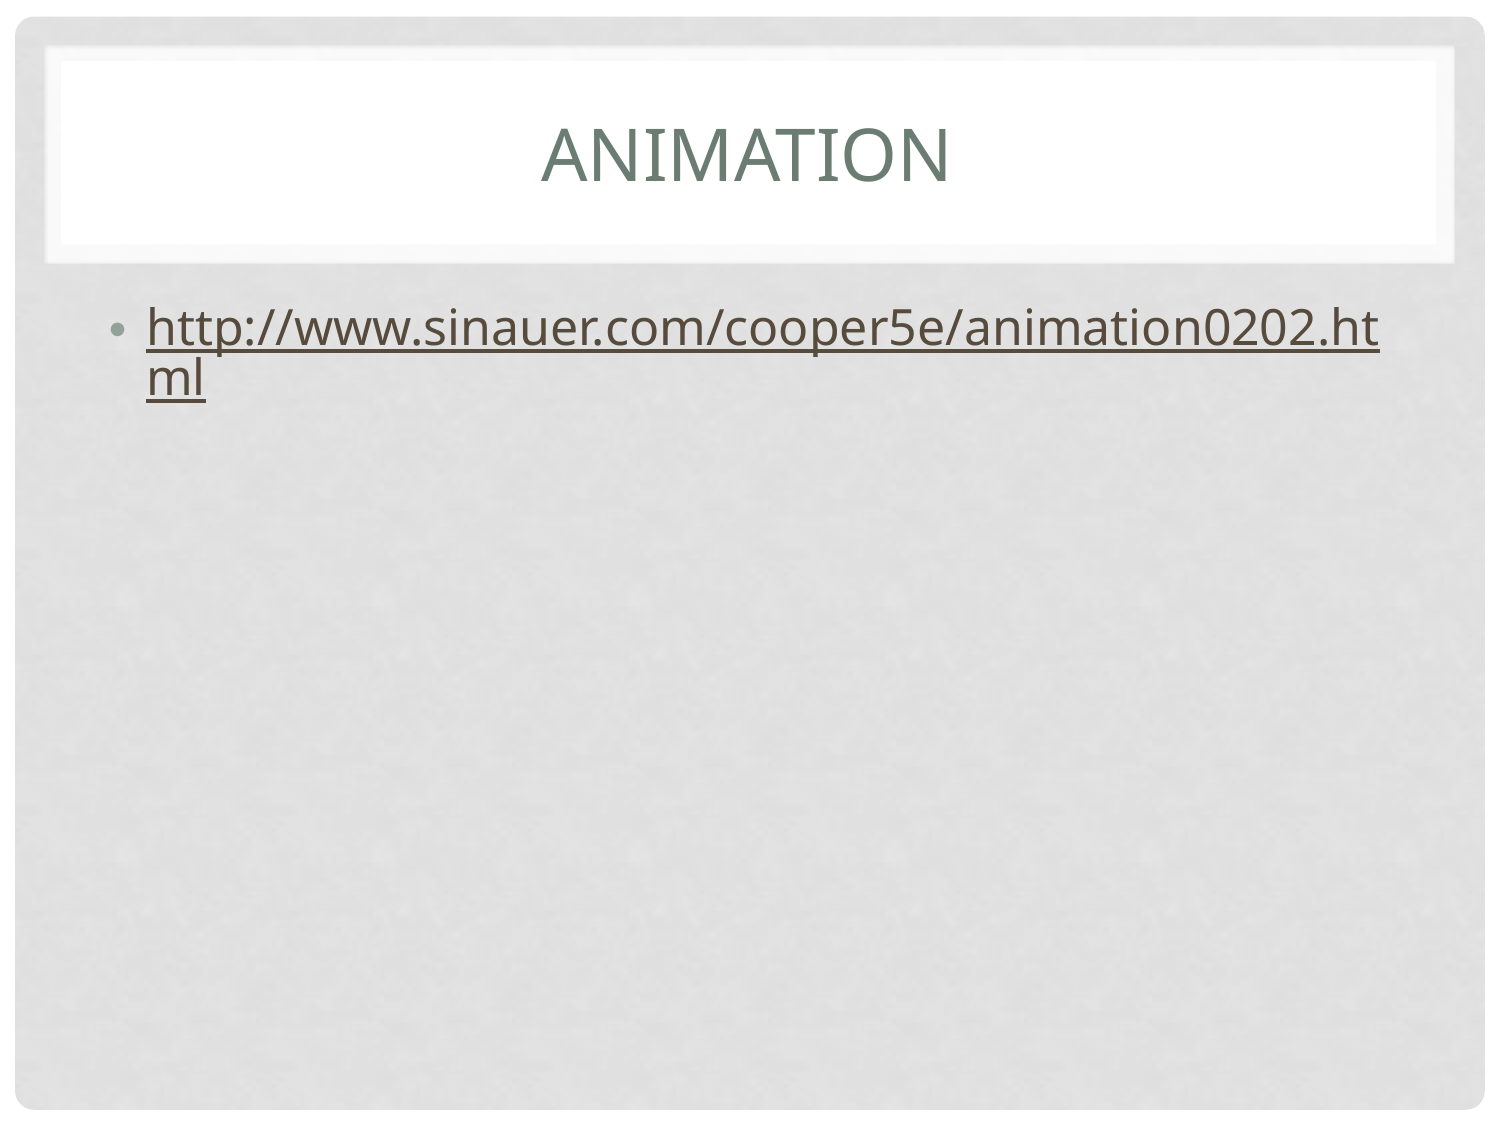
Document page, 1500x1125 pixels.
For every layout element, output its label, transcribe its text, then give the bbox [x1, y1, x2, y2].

title ANIMATION [69, 66, 1425, 238]
list http://www.sinauer.com/cooper5e/animation0202.html [74, 287, 1426, 1006]
